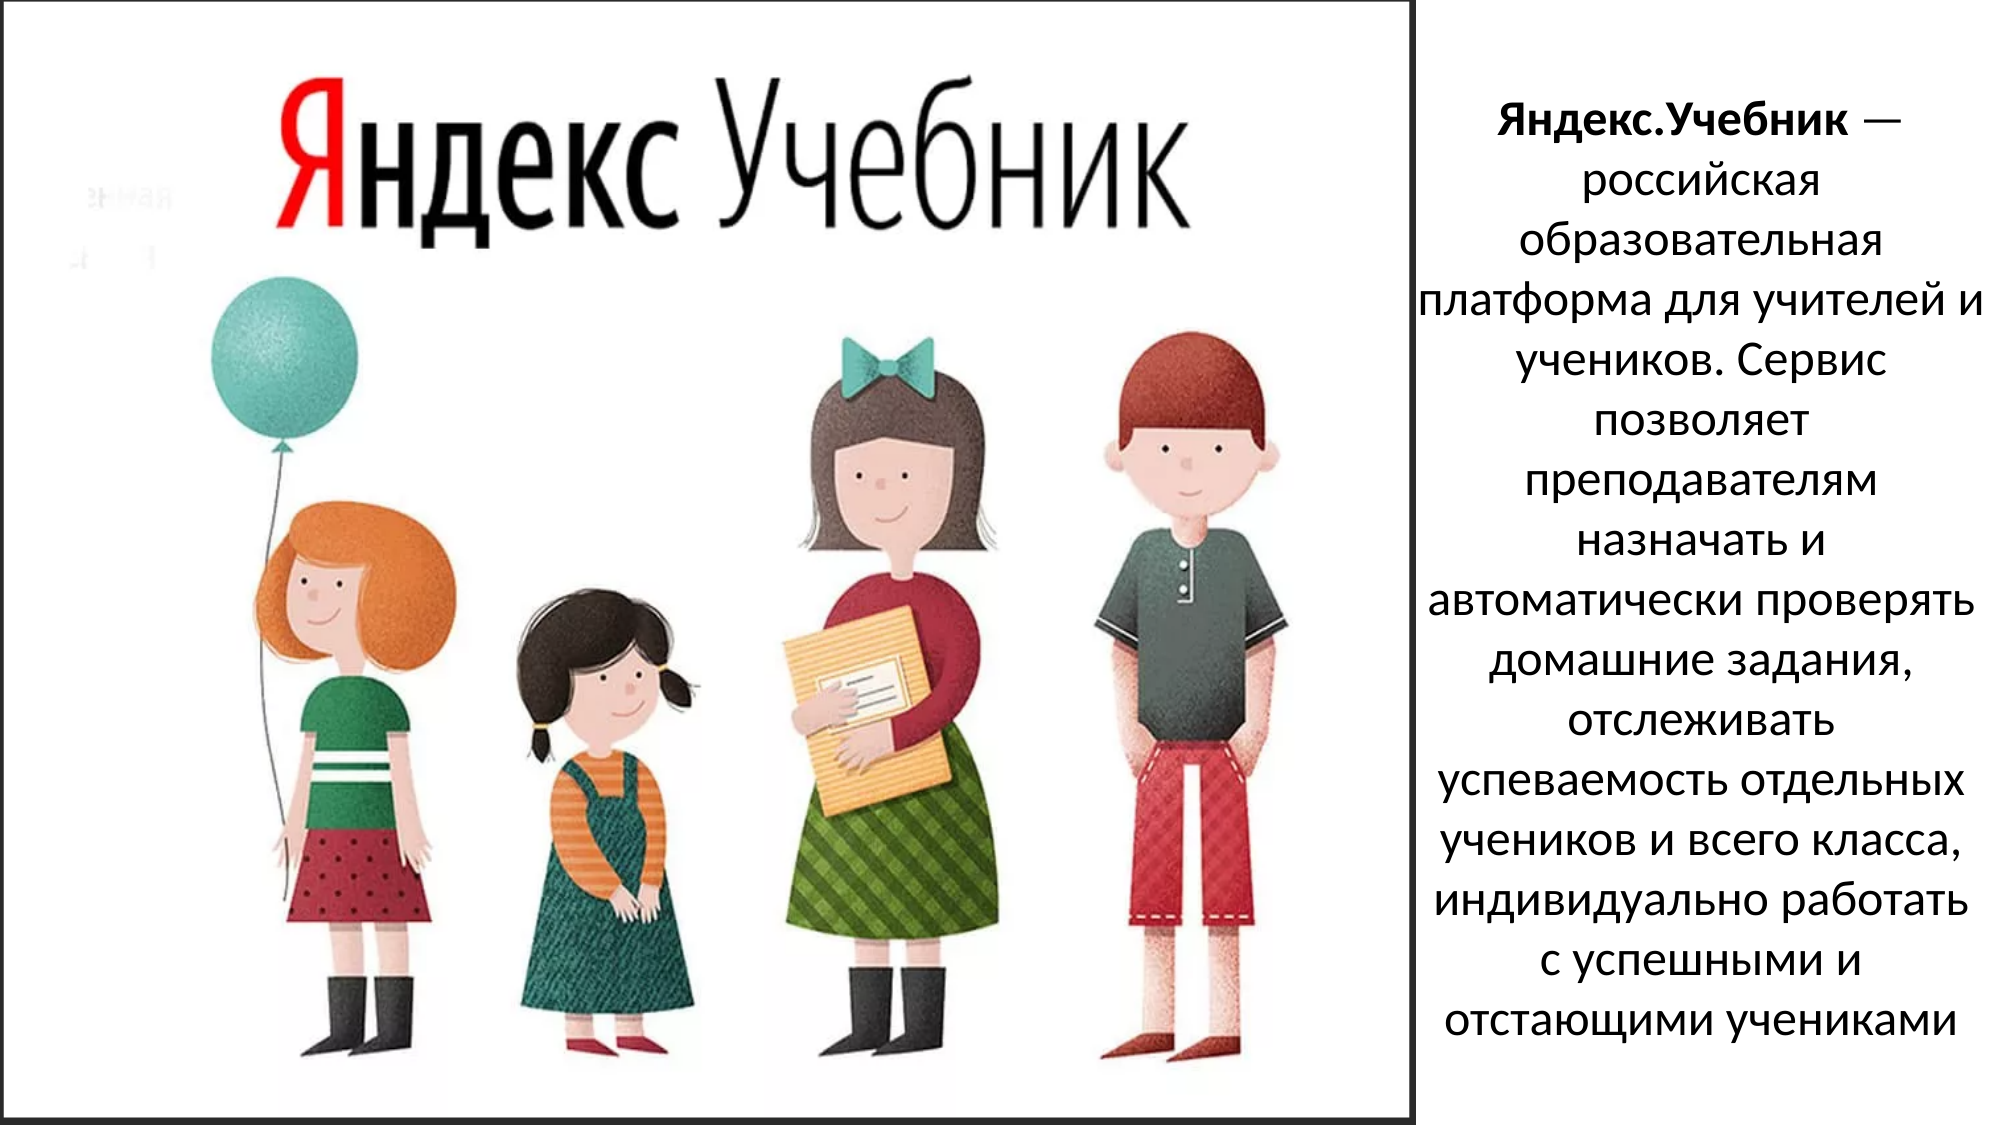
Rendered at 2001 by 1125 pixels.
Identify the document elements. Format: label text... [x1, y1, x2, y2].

text_box Яндекс.Учебник — российская образовательная платформа для учителей и учеников. Сервис позволяет преподавателям назначать и автоматически проверять домашние задания, отслеживать успеваемость отдельных учеников и всего класса, индивидуально работать с успешными и отстающими учениками [1416, 78, 2000, 1054]
picture [0, 0, 1416, 1125]
